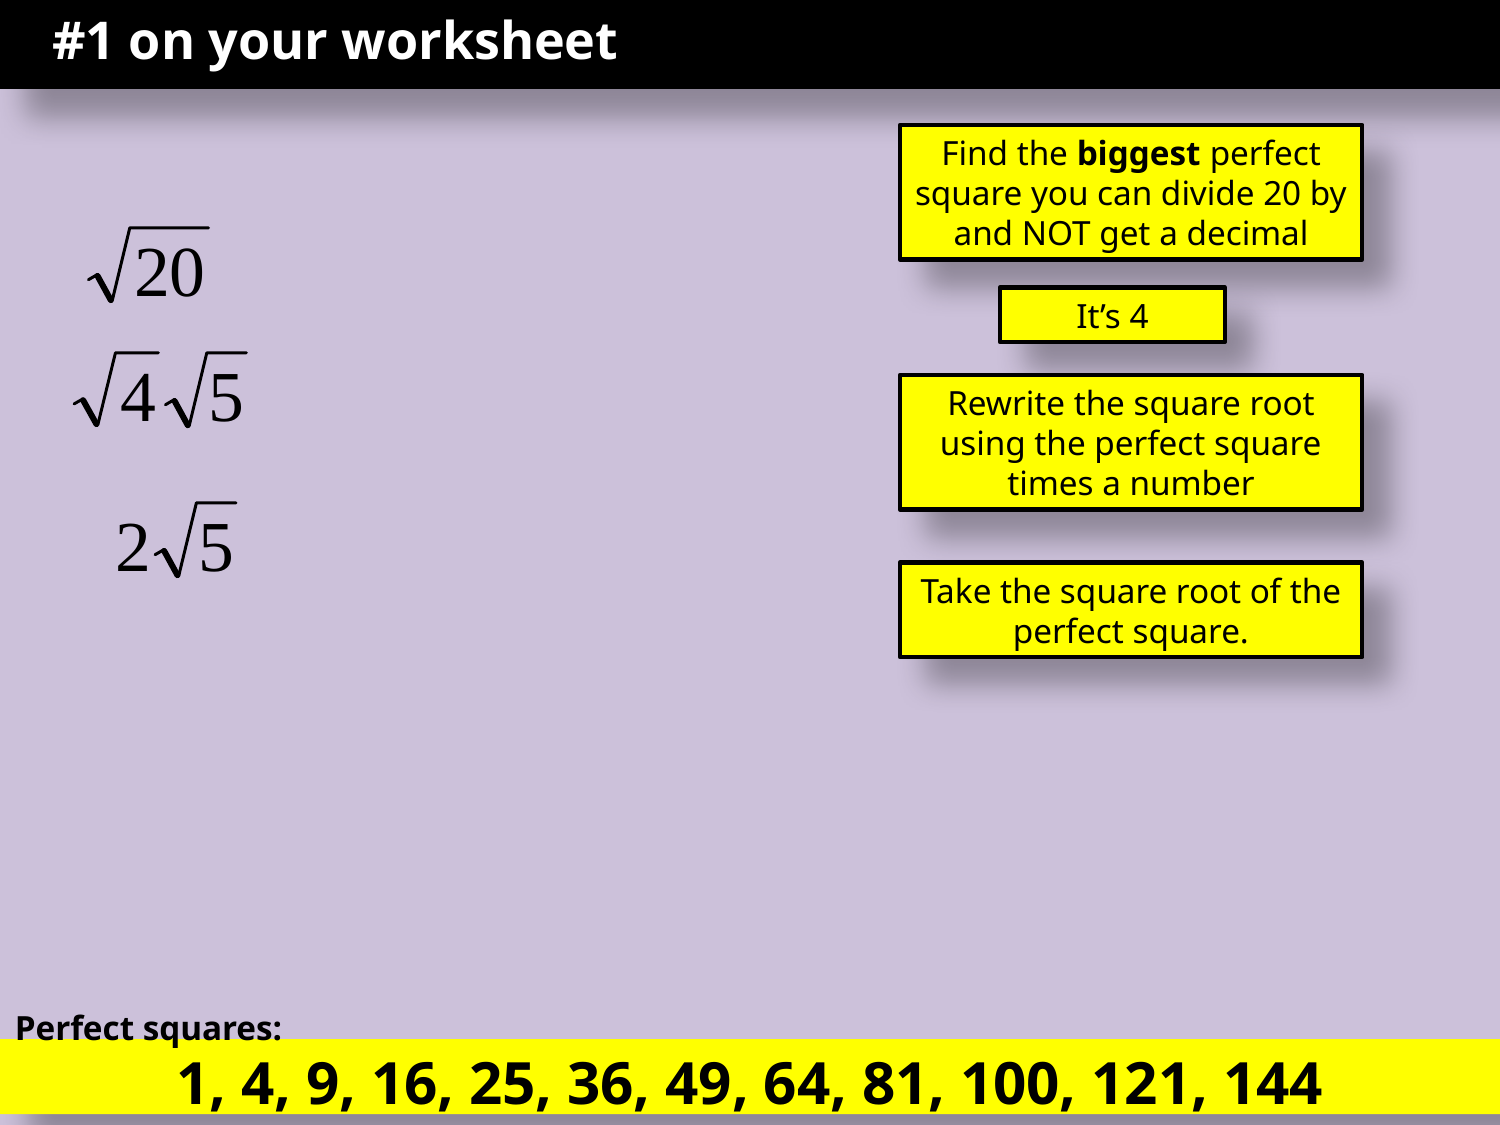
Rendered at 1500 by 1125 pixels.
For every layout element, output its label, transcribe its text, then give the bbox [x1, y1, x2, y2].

text_box Rewrite the square root using the perfect square times a number [899, 374, 1363, 510]
text_box [0, 0, 1500, 89]
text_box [74, 212, 225, 321]
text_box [60, 337, 264, 446]
text_box Take the square root of the perfect square. [899, 562, 1363, 657]
text_box #1 on your worksheet [37, 0, 1475, 78]
text_box Perfect squares: [0, 999, 350, 1055]
text_box Find the biggest perfect square you can divide 20 by and NOT get a decimal [899, 124, 1363, 260]
text_box It’s 4 [999, 287, 1225, 343]
text_box 1, 4, 9, 16, 25, 36, 49, 64, 81, 100, 121, 144 [0, 1039, 1500, 1124]
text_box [104, 487, 249, 596]
